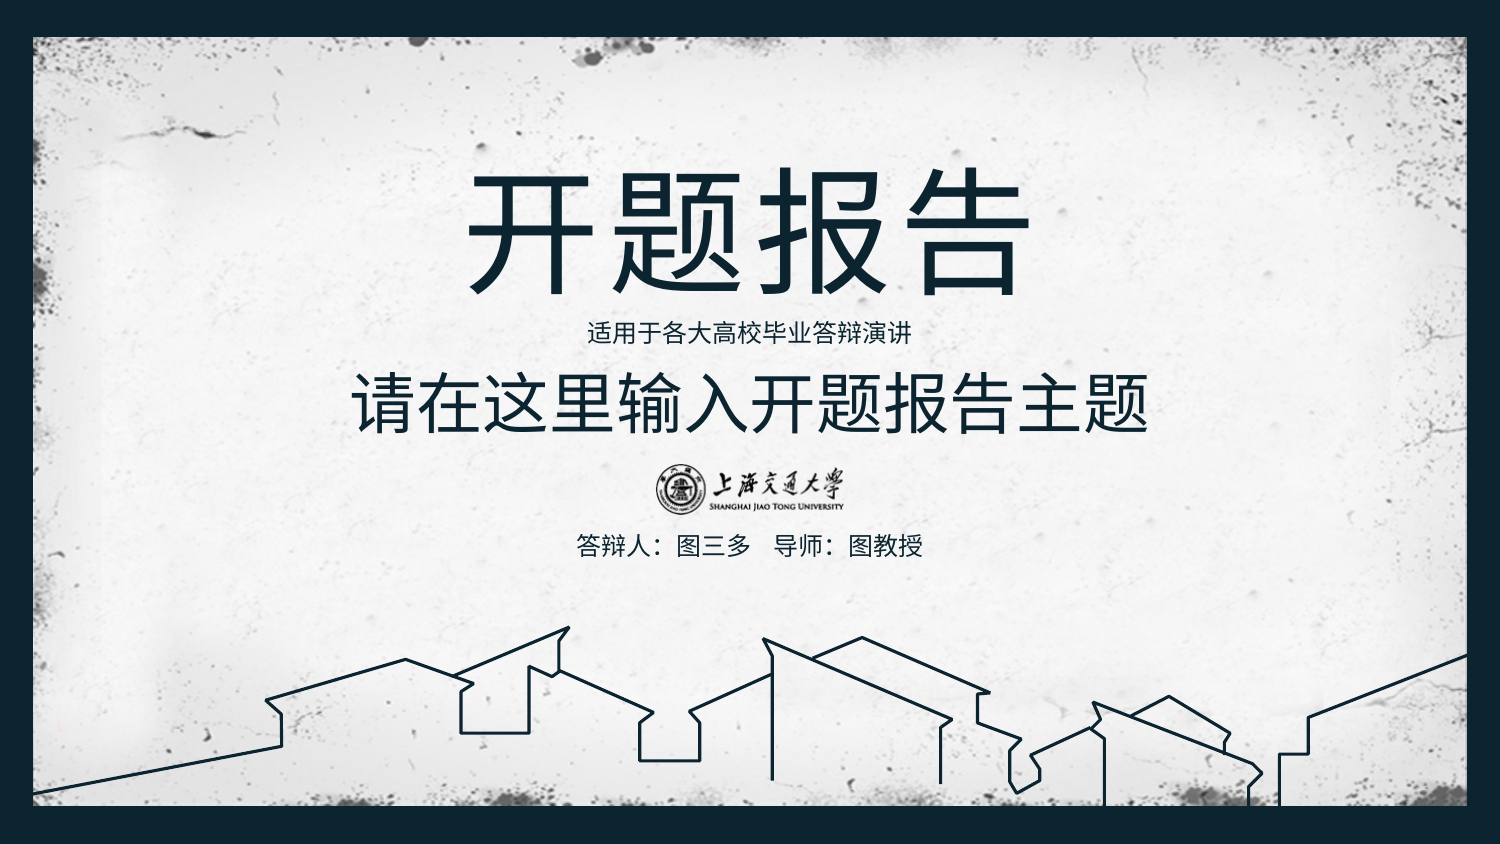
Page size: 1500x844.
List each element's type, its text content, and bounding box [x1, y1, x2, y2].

text_box 开 [442, 138, 588, 318]
text_box 答辩人：图三多 导师：图教授 [457, 522, 1043, 568]
text_box 告 [879, 138, 1057, 318]
text_box 请在这里输入开题报告主题 [289, 354, 1211, 449]
text_box 题 [588, 138, 734, 310]
text_box 报 [734, 138, 879, 310]
picture [33, 37, 1467, 626]
text_box 适用于各大高校毕业答辩演讲 [457, 310, 1043, 354]
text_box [12, 626, 1486, 811]
